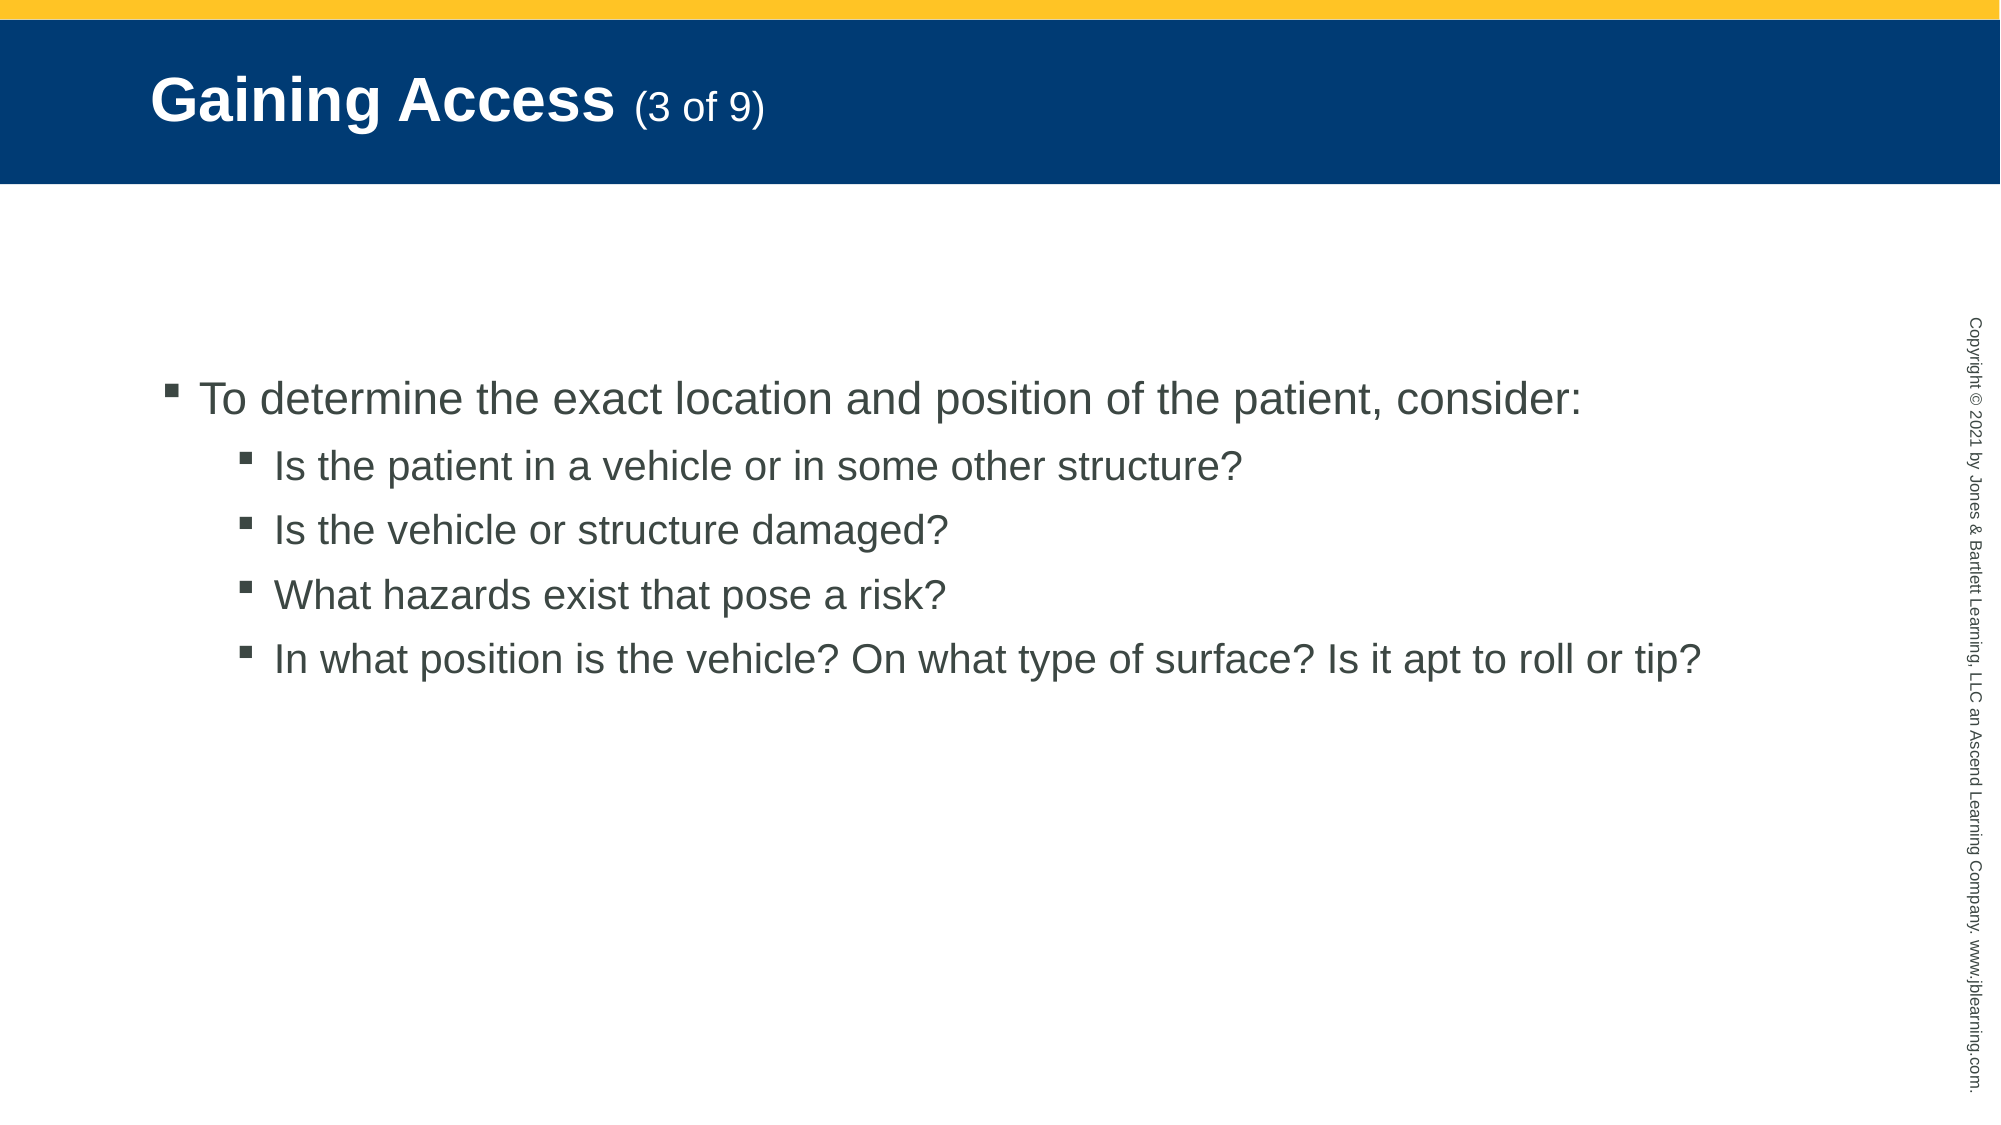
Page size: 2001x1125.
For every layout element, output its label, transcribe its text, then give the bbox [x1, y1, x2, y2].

list To determine the exact location and position of the patient, consider: Is the patient in a vehicle or in some other structure? Is the vehicle or structure damaged? What hazards exist that pose a risk? In what position is the vehicle? On what type of surface? Is it apt to roll or tip? [146, 361, 1859, 1016]
title Gaining Access (3 of 9) [0, 19, 2000, 185]
